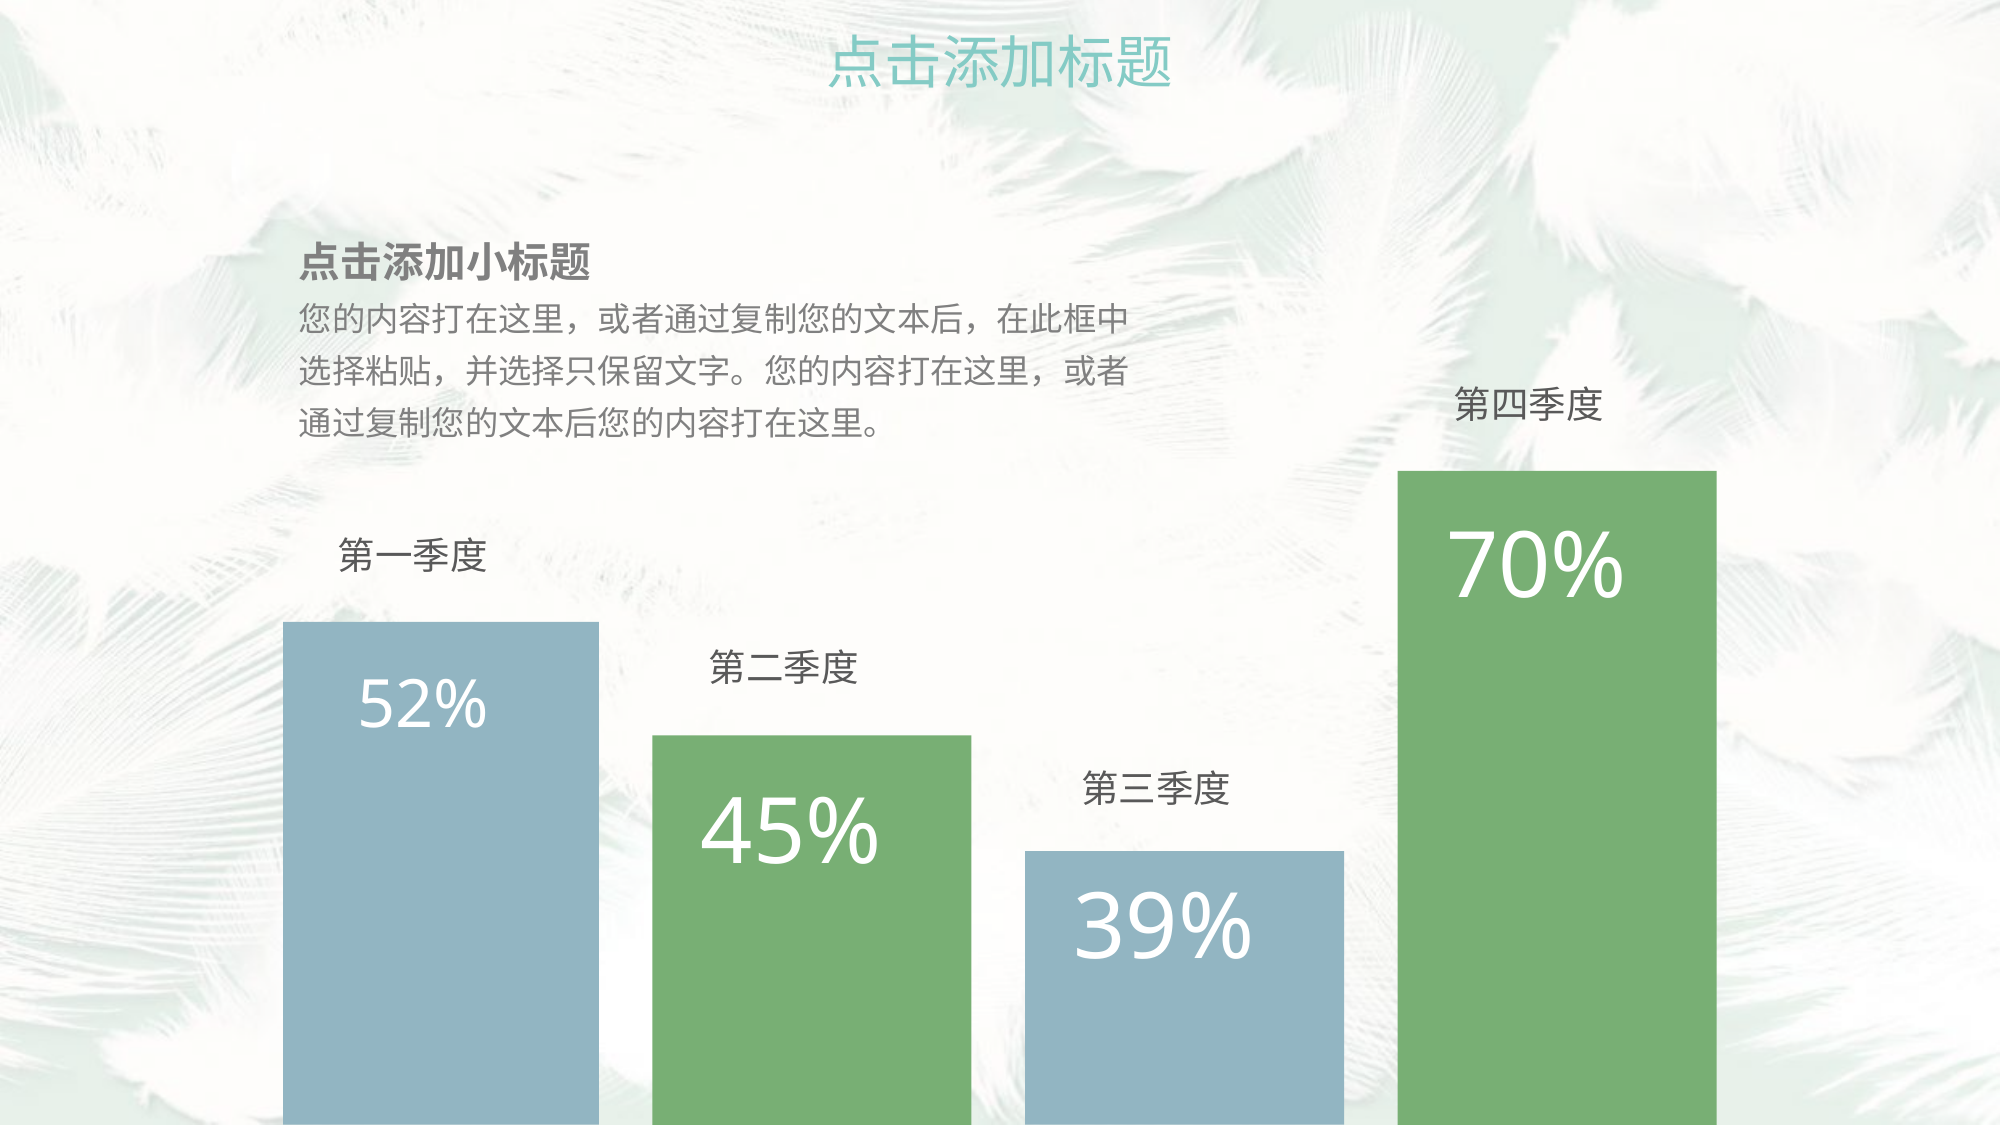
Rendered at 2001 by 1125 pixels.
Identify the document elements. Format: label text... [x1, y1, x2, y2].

text_box [1397, 470, 1717, 1125]
text_box 第三季度 [1069, 764, 1300, 816]
text_box 70% [1431, 497, 1643, 623]
text_box 第二季度 [696, 643, 928, 695]
text_box 52% [0, 0, 2000, 1125]
text_box [652, 735, 972, 1125]
text_box 45% [685, 764, 898, 890]
text_box 第一季度 [325, 531, 557, 583]
text_box 点击添加标题 [383, 26, 1617, 104]
text_box [283, 621, 599, 1125]
text_box 第四季度 [1442, 380, 1673, 432]
text_box 39% [1058, 859, 1270, 985]
text_box [1025, 851, 1345, 1125]
text_box 点击添加小标题 您的内容打在这里，或者通过复制您的文本后，在此框中选择粘贴，并选择只保留文字。您的内容打在这里，或者通过复制您的文本后您的内容打在这里。 [283, 178, 1174, 450]
